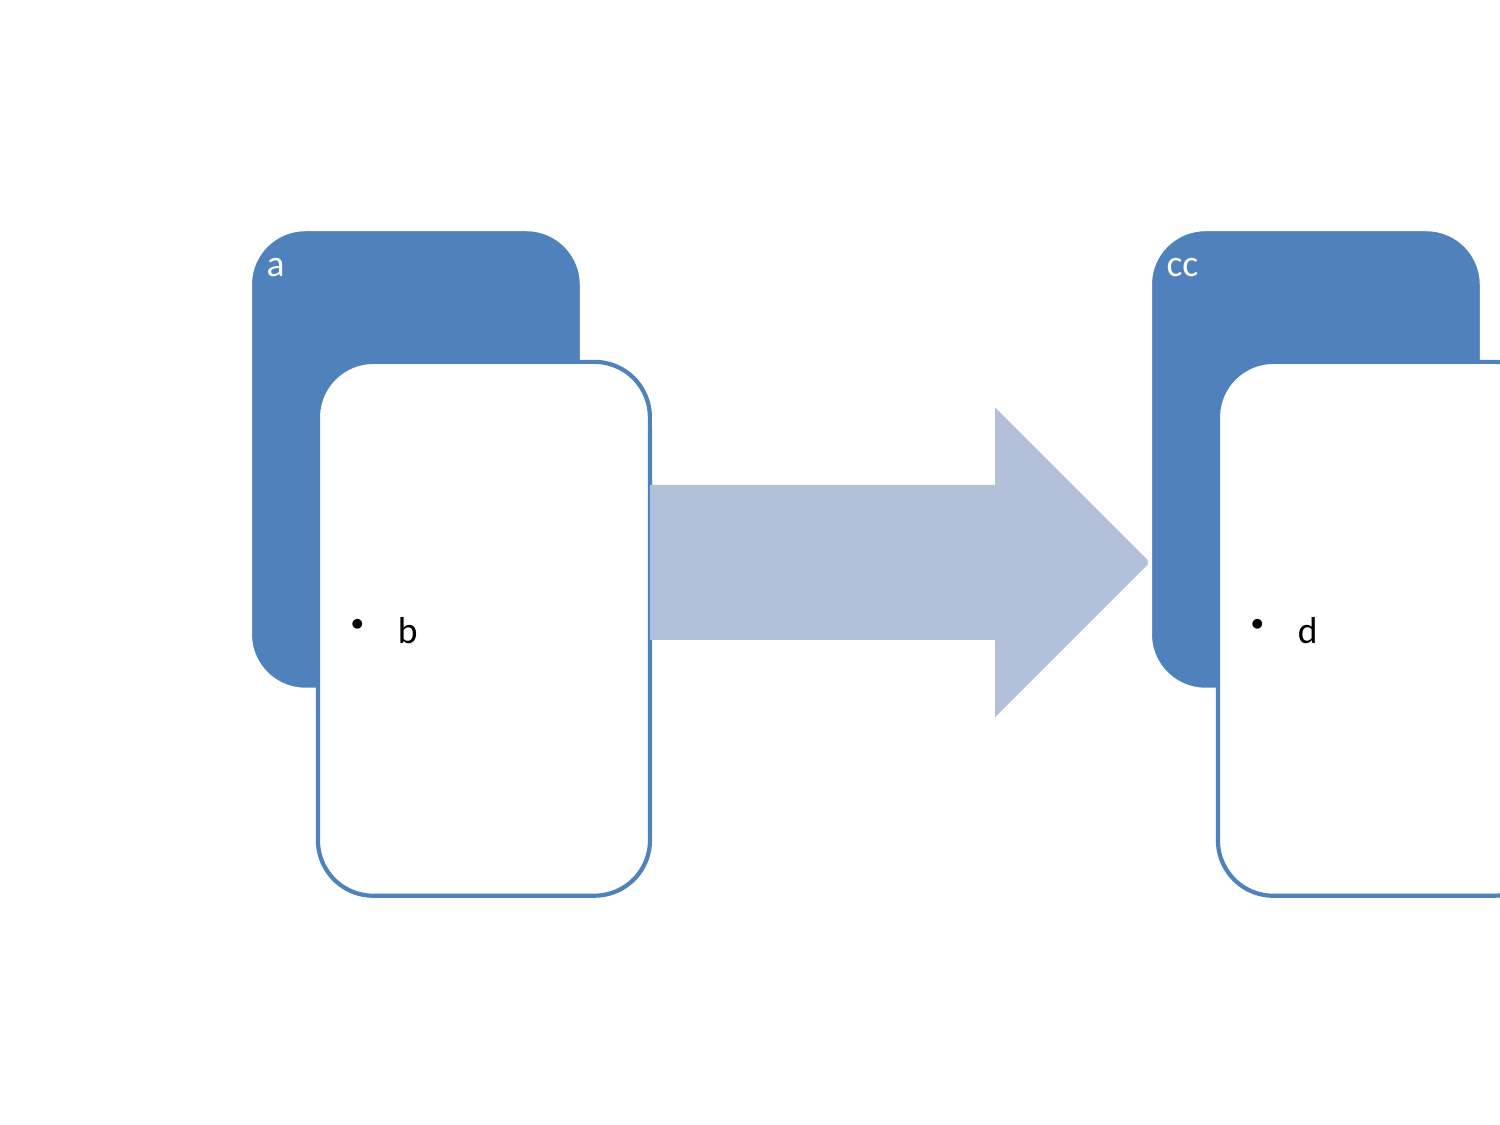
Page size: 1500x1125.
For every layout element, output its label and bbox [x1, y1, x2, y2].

text_box [249, 228, 1251, 897]
